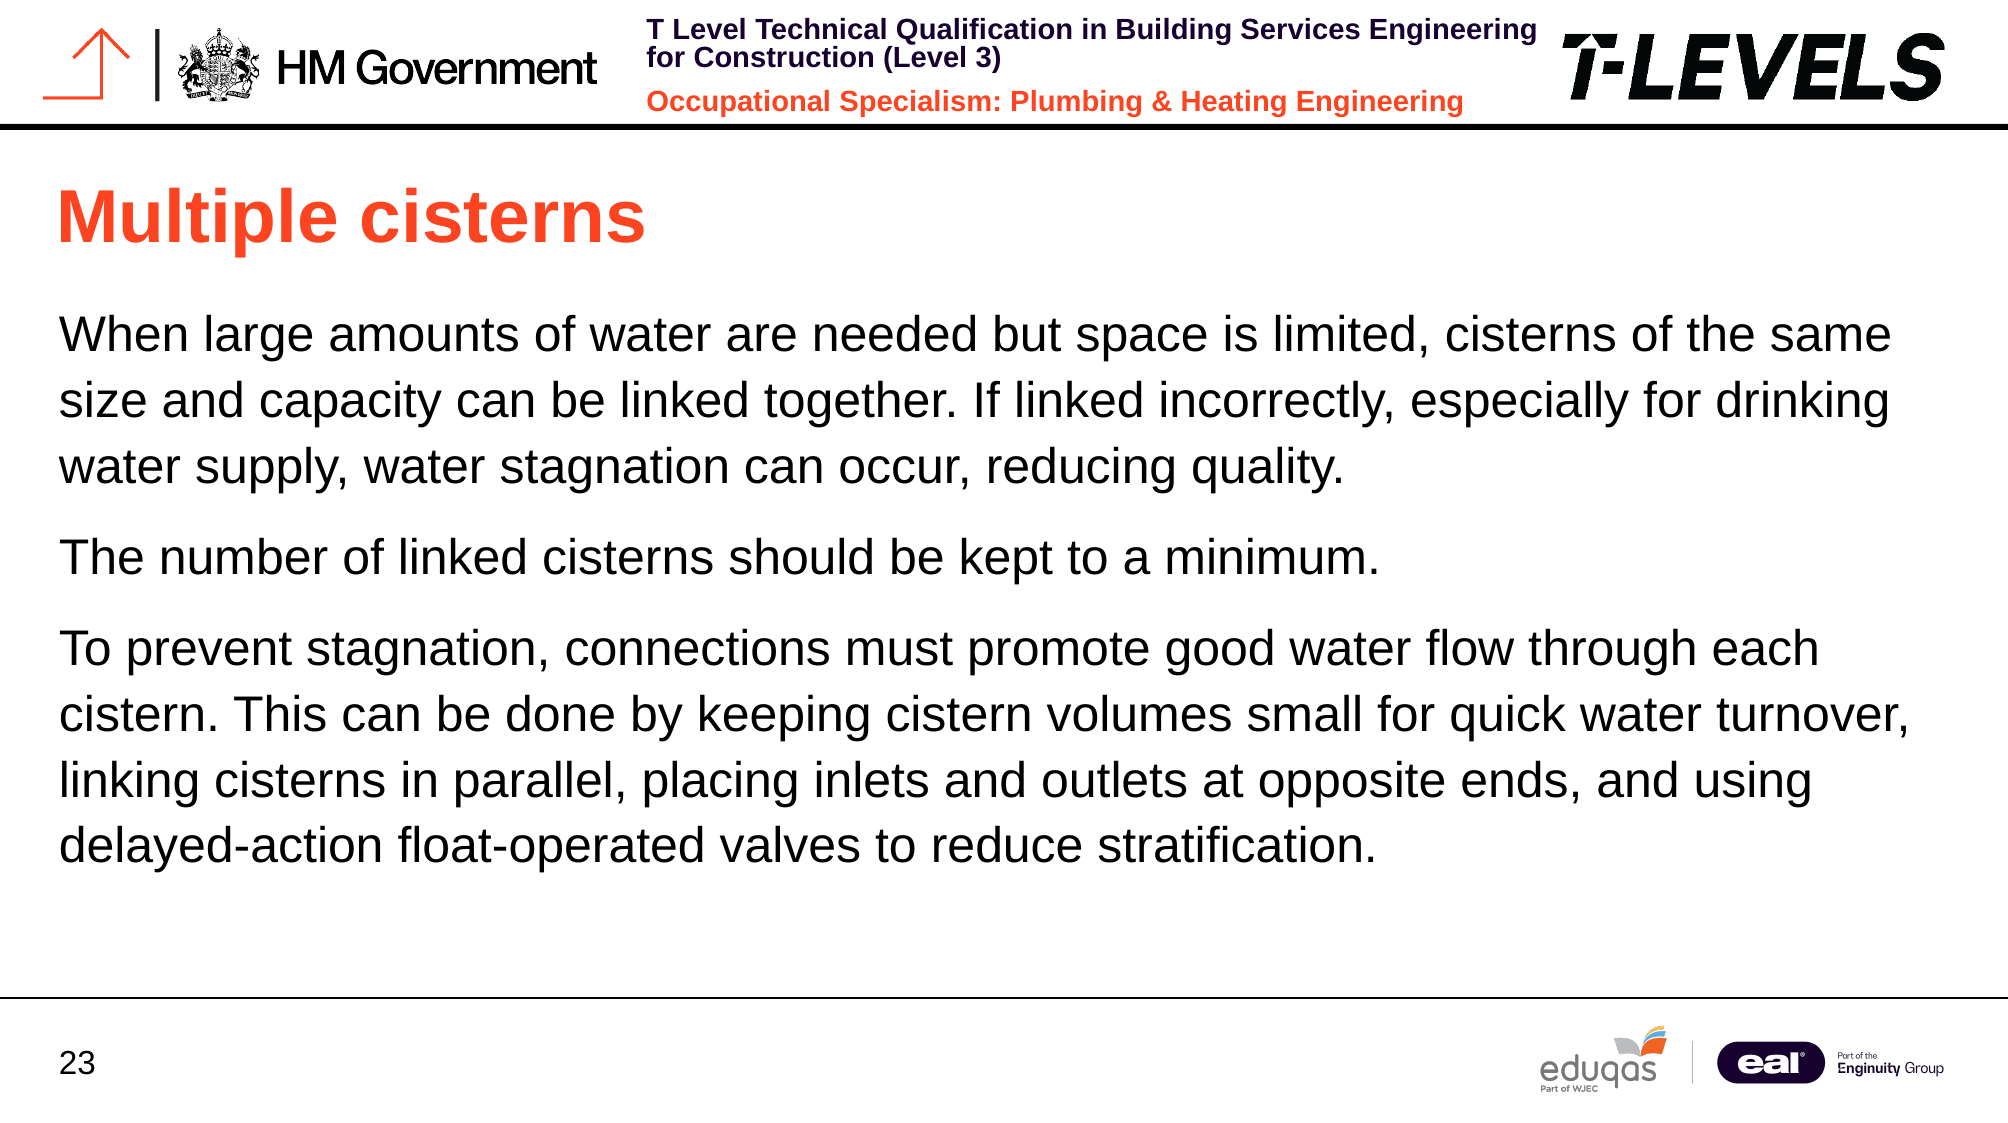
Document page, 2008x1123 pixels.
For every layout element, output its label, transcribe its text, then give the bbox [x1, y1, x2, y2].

title Multiple cisterns [41, 111, 1949, 314]
picture [155, 28, 597, 102]
picture [1543, 25, 1964, 108]
picture [1535, 1021, 1949, 1097]
text_box When large amounts of water are needed but space is limited, cisterns of the same size and capacity can be linked together. If linked incorrectly, especially for drinking water supply, water stagnation can occur, reducing quality. The number of linked cisterns should be kept to a minimum. To prevent stagnation, connections must promote good water flow through each cistern. This can be done by keeping cistern volumes small for quick water turnover, linking cisterns in parallel, placing inlets and outlets at opposite ends, and using delayed-action float-operated valves to reduce stratification. [58, 295, 1949, 963]
picture [38, 27, 136, 100]
